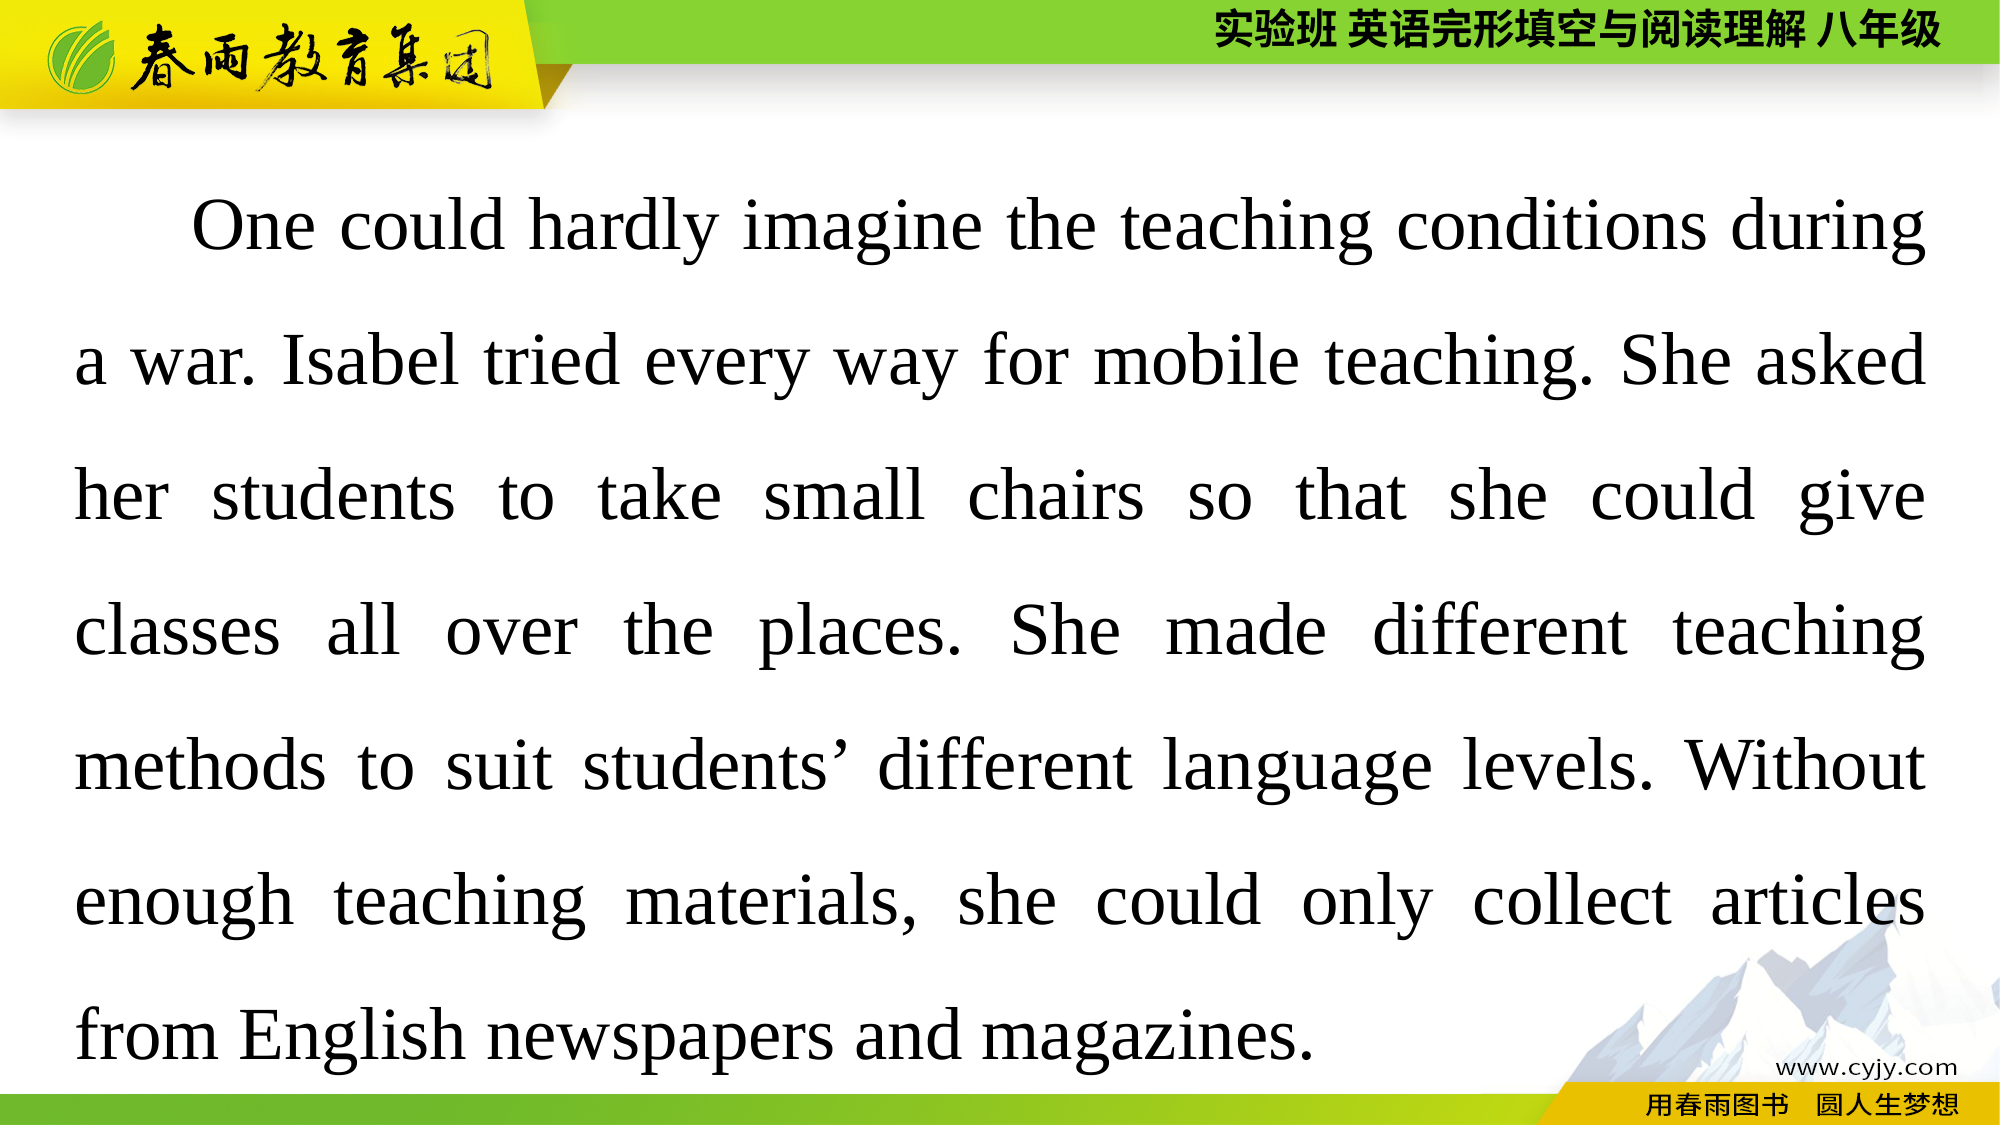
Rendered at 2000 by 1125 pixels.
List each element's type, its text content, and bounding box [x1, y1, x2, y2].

picture [0, 0, 2000, 1125]
list One could hardly imagine the teaching conditions during a war. Isabel tried every way for mobile teaching. She asked her students to take small chairs so that she could give classes all over the places. She made different teaching methods to suit students’ different language levels. Without enough teaching materials, she could only collect articles from English newspapers and magazines. [59, 122, 1944, 1076]
